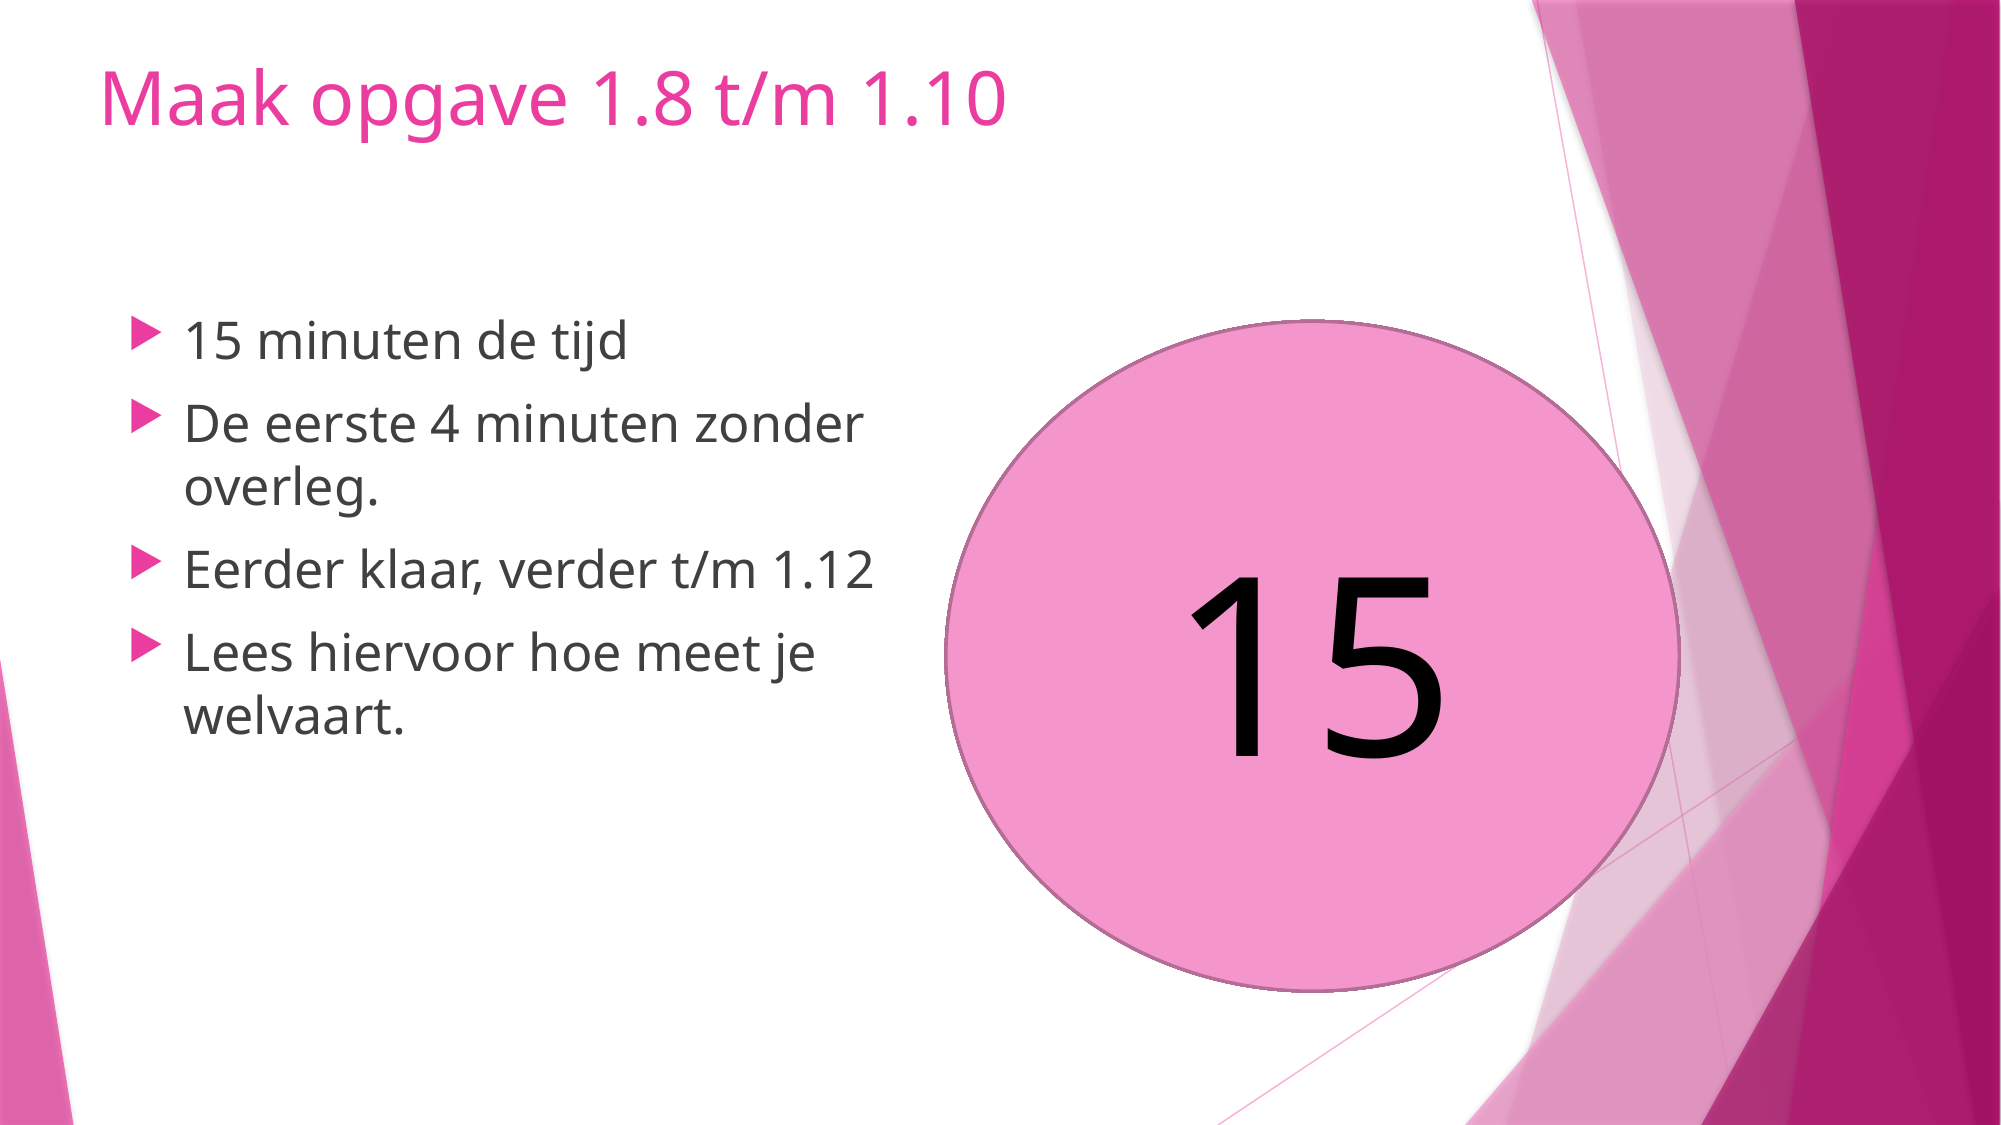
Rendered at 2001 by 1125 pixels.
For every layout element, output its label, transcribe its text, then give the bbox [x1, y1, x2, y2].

title Maak opgave 1.8 t/m 1.10 [83, 42, 1494, 260]
text_box 15 [944, 319, 1681, 993]
list 15 minuten de tijd De eerste 4 minuten zonder overleg. Eerder klaar, verder t/m 1.12 Lees hiervoor hoe meet je welvaart. [112, 299, 896, 992]
